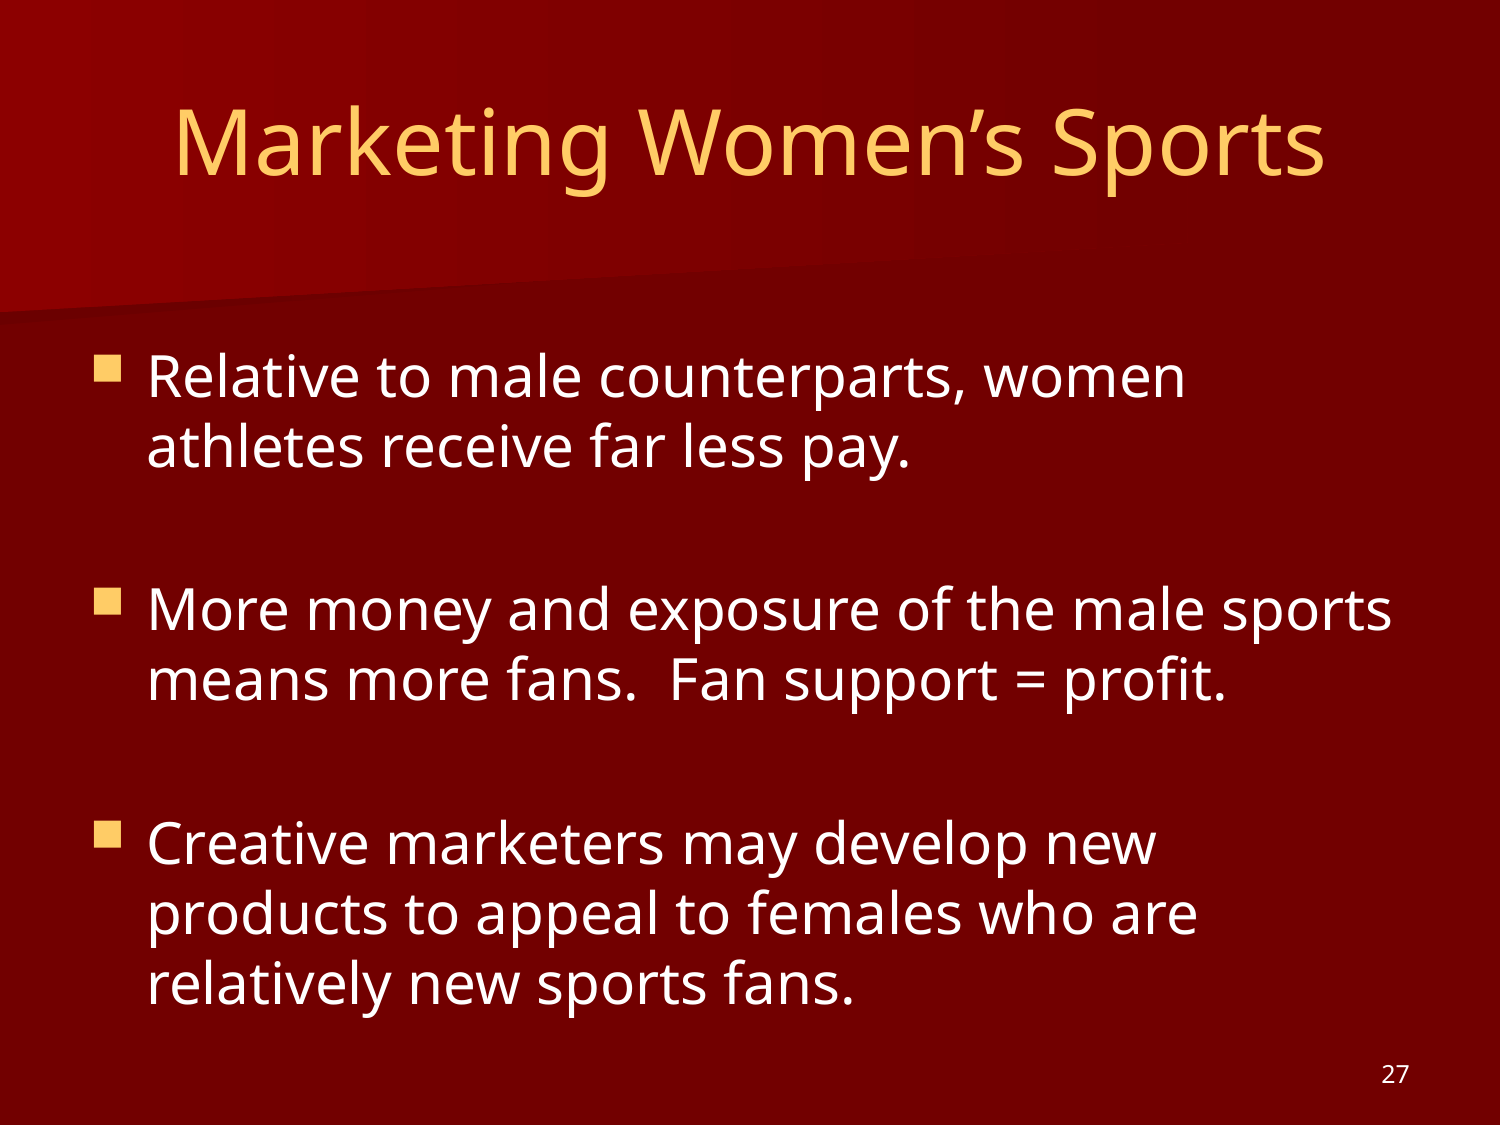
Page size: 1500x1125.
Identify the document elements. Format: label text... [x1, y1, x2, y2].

title Marketing Women’s Sports [74, 44, 1426, 233]
list Relative to male counterparts, women athletes receive far less pay. More money and exposure of the male sports means more fans. Fan support = profit. Creative marketers may develop new products to appeal to females who are relatively new sports fans. [74, 249, 1426, 1001]
slide_number 27 [1074, 1024, 1426, 1101]
